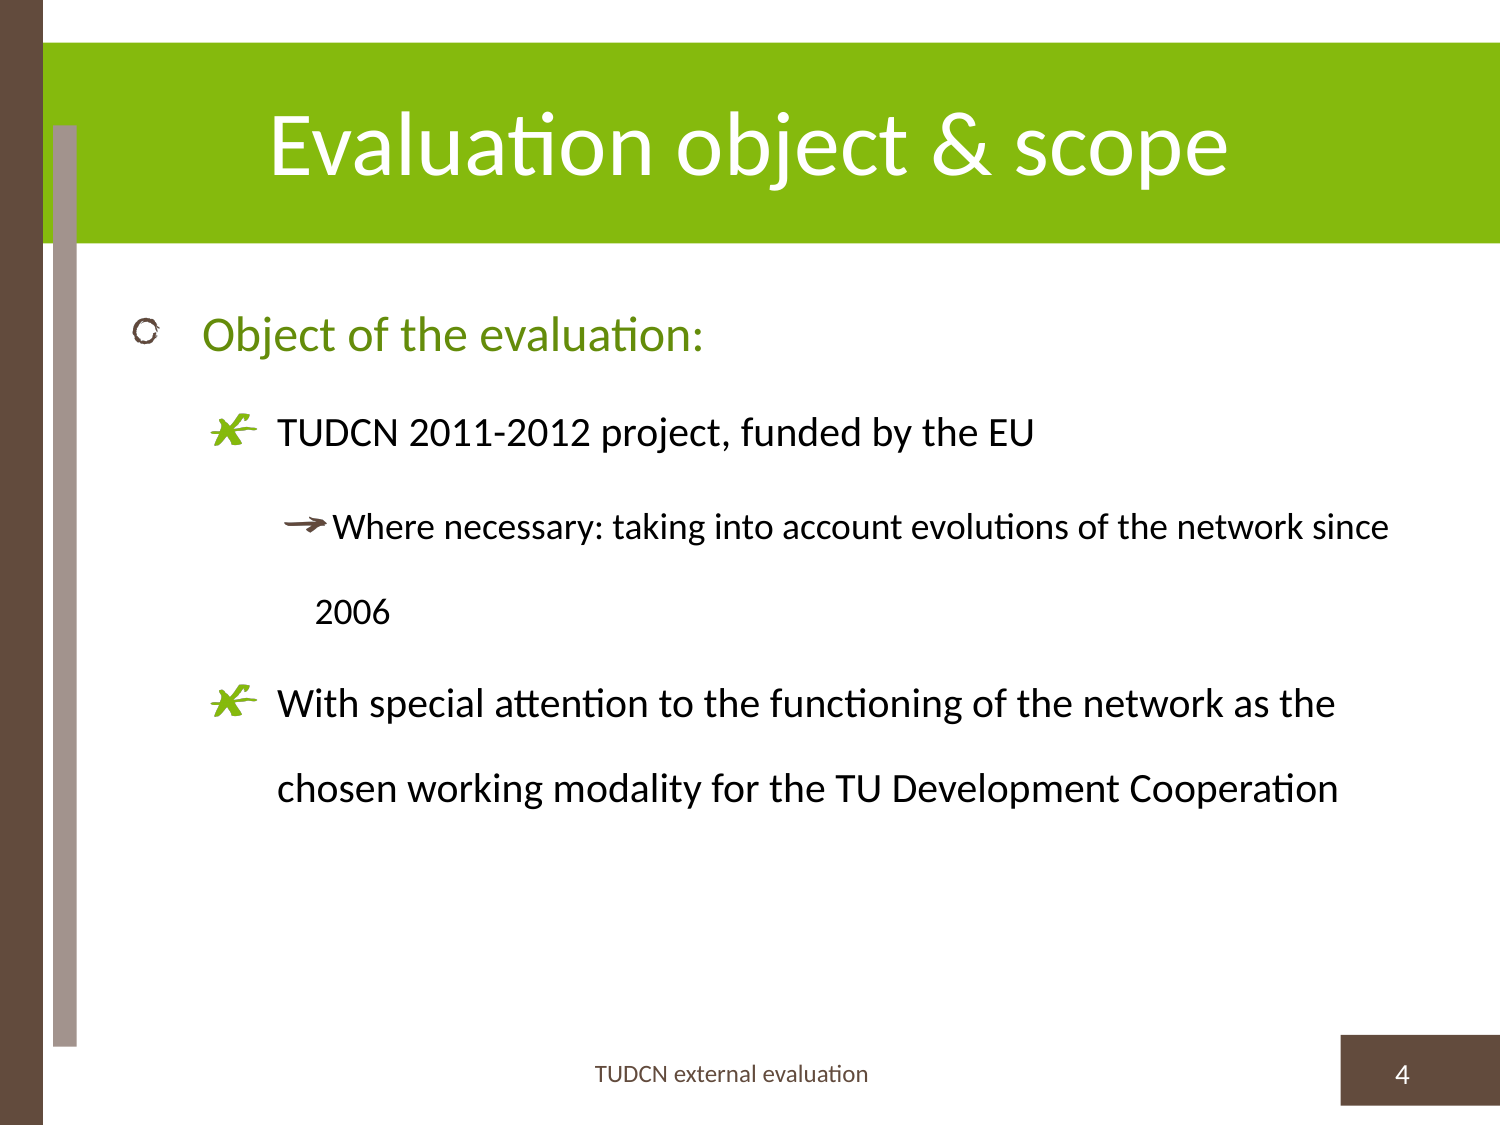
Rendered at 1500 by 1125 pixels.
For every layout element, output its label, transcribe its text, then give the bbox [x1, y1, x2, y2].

picture [277, 511, 318, 538]
list Object of the evaluation: TUDCN 2011-2012 project, funded by the EU Where necessary: taking into account evolutions of the network since 2006 With special attention to the functioning of the network as the chosen working modality for the TU Development Cooperation [112, 268, 1425, 1012]
title Evaluation object & scope [75, 45, 1425, 233]
picture [202, 678, 264, 723]
footer TUDCN external evaluation [537, 1042, 928, 1103]
slide_number 4 [1074, 1042, 1425, 1103]
picture [127, 313, 164, 349]
picture [202, 407, 264, 452]
